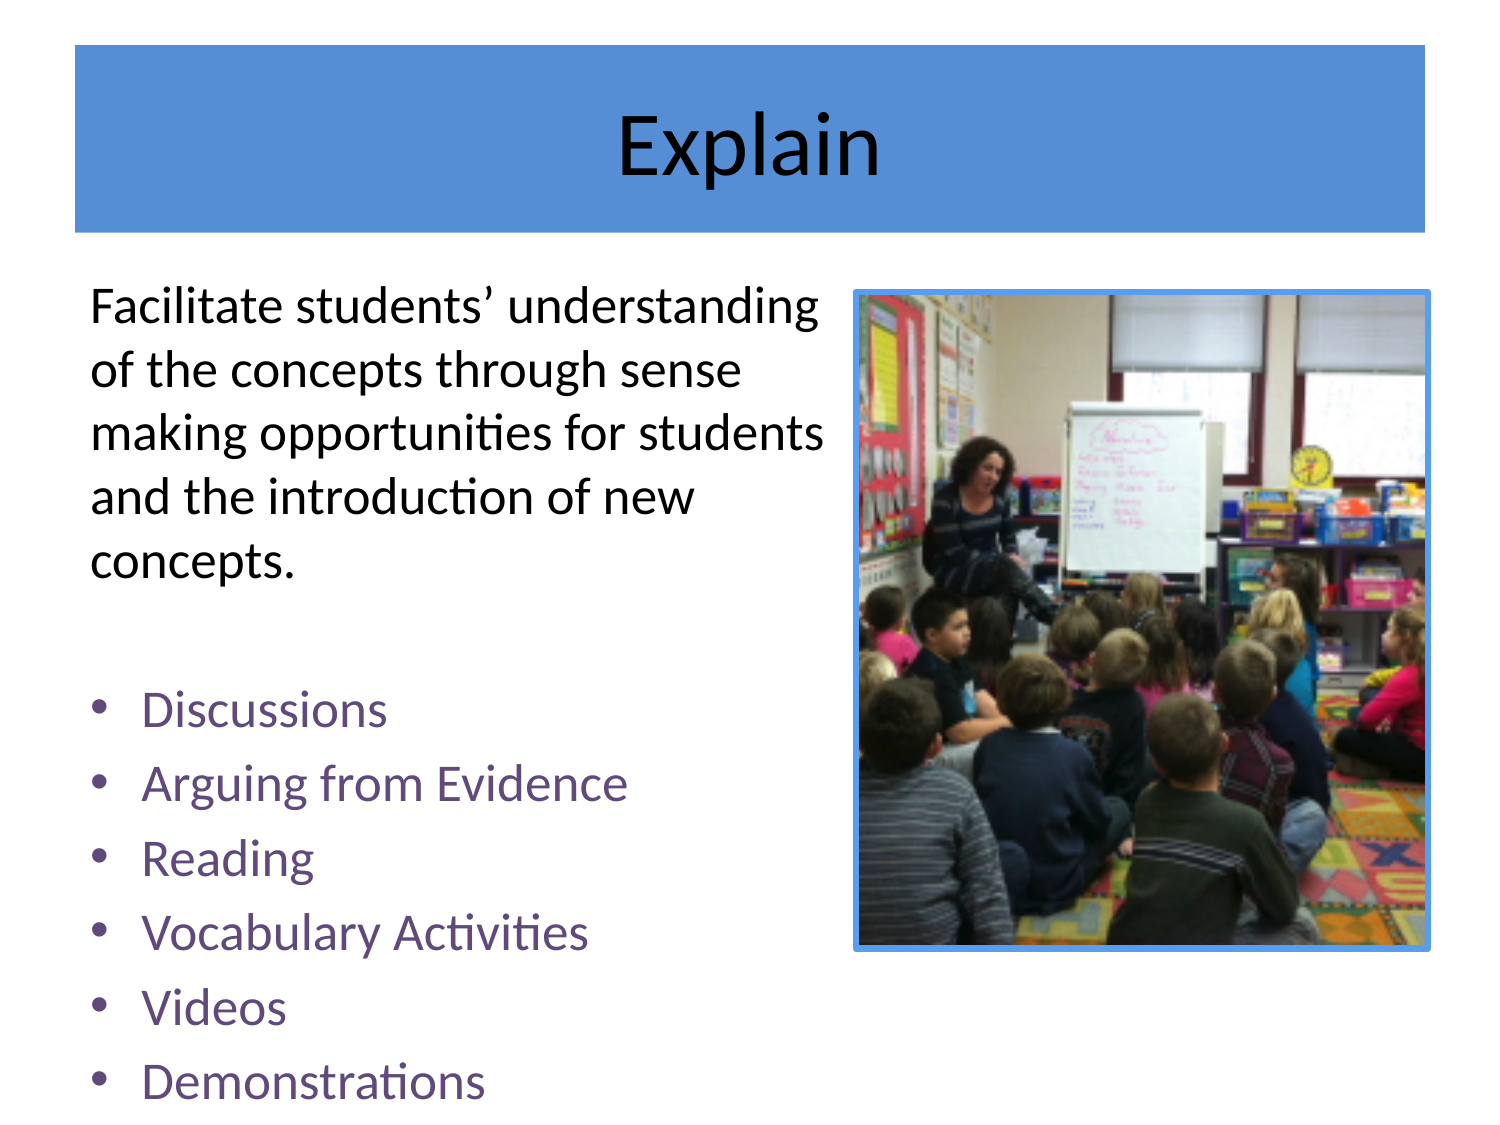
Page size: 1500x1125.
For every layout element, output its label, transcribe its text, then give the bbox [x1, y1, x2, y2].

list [858, 295, 1426, 946]
list Facilitate students’ understanding of the concepts through sense making opportunities for students and the introduction of new concepts. Discussions Arguing from Evidence Reading Vocabulary Activities Videos Demonstrations [75, 262, 859, 1125]
title Explain [75, 45, 1425, 233]
